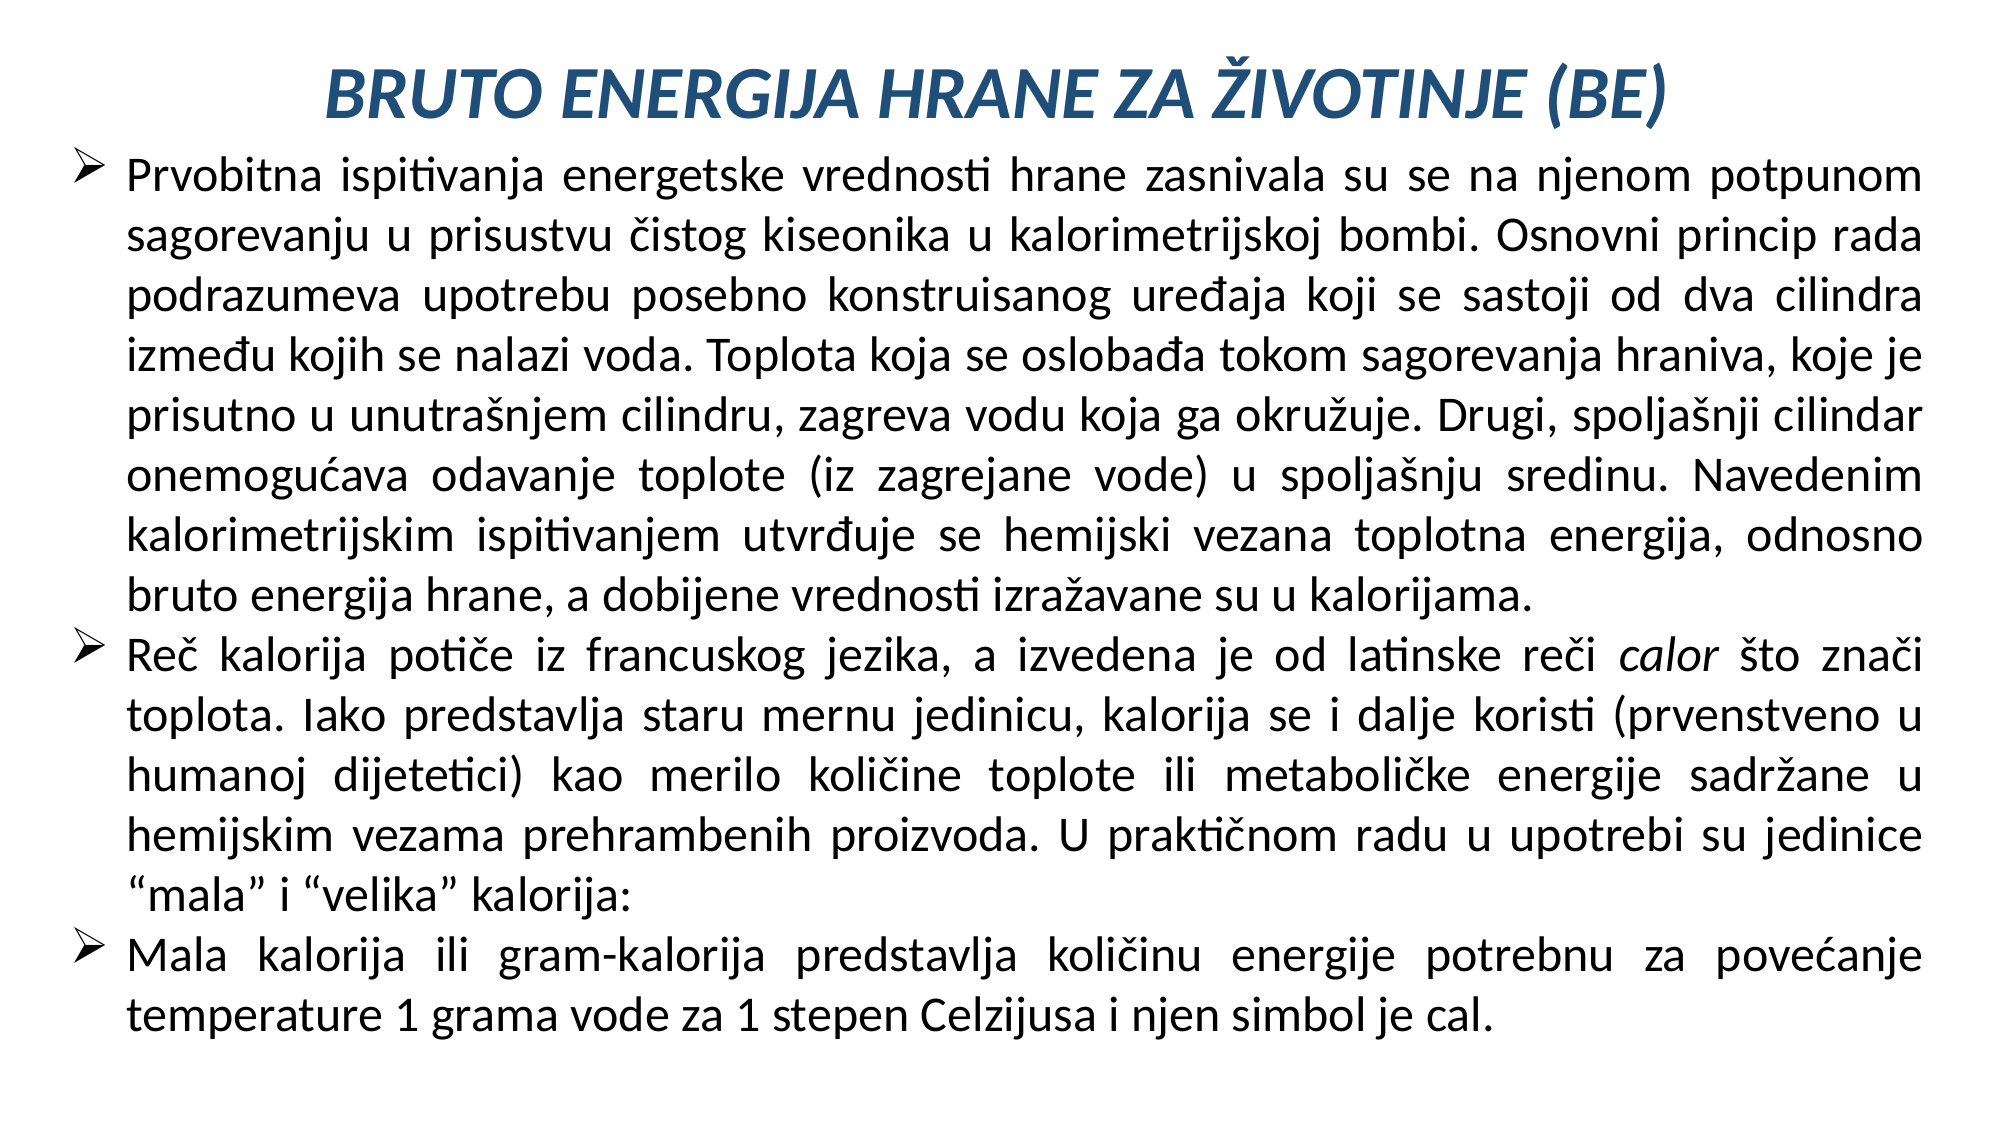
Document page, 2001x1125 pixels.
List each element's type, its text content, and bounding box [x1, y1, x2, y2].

text_box BRUTO ENERGIJA HRANE ZA ŽIVOTINJE (BE) Prvobitna ispitivanja energetske vrednosti hrane zasnivala su se na njenom potpunom sagorevanju u prisustvu čistog kiseonika u kalorimetrijskoj bombi. Osnovni princip rada podrazumeva upotrebu posebno konstruisanog uređaja koji se sastoji od dva cilindra između kojih se nalazi voda. Toplota koja se oslobađa tokom sagorevanja hraniva, koje je prisutno u unutrašnjem cilindru, zagreva vodu koja ga okružuje. Drugi, spoljašnji cilindar onemogućava odavanje toplote (iz zagrejane vode) u spoljašnju sredinu. Navedenim kalorimetrijskim ispitivanjem utvrđuje se hemijski vezana toplotna energija, odnosno bruto energija hrane, a dobijene vrednosti izražavane su u kalorijama. Reč kalorija potiče iz francuskog jezika, a izvedena je od latinske reči calor što znači toplota. Iako predstavlja staru mernu jedinicu, kalorija se i dalje koristi (prvenstveno u humanoj dijetetici) kao merilo količine toplote ili metaboličke energije sadržane u hemijskim vezama prehrambenih proizvoda. U praktičnom radu u upotrebi su jedinice “mala” i “velika” kalorija: Mala kalorija ili gram-kalorija predstavlja količinu energije potrebnu za povećanje temperature 1 grama vode za 1 stepen Celzijusa i njen simbol je cal. [55, 35, 1940, 1049]
